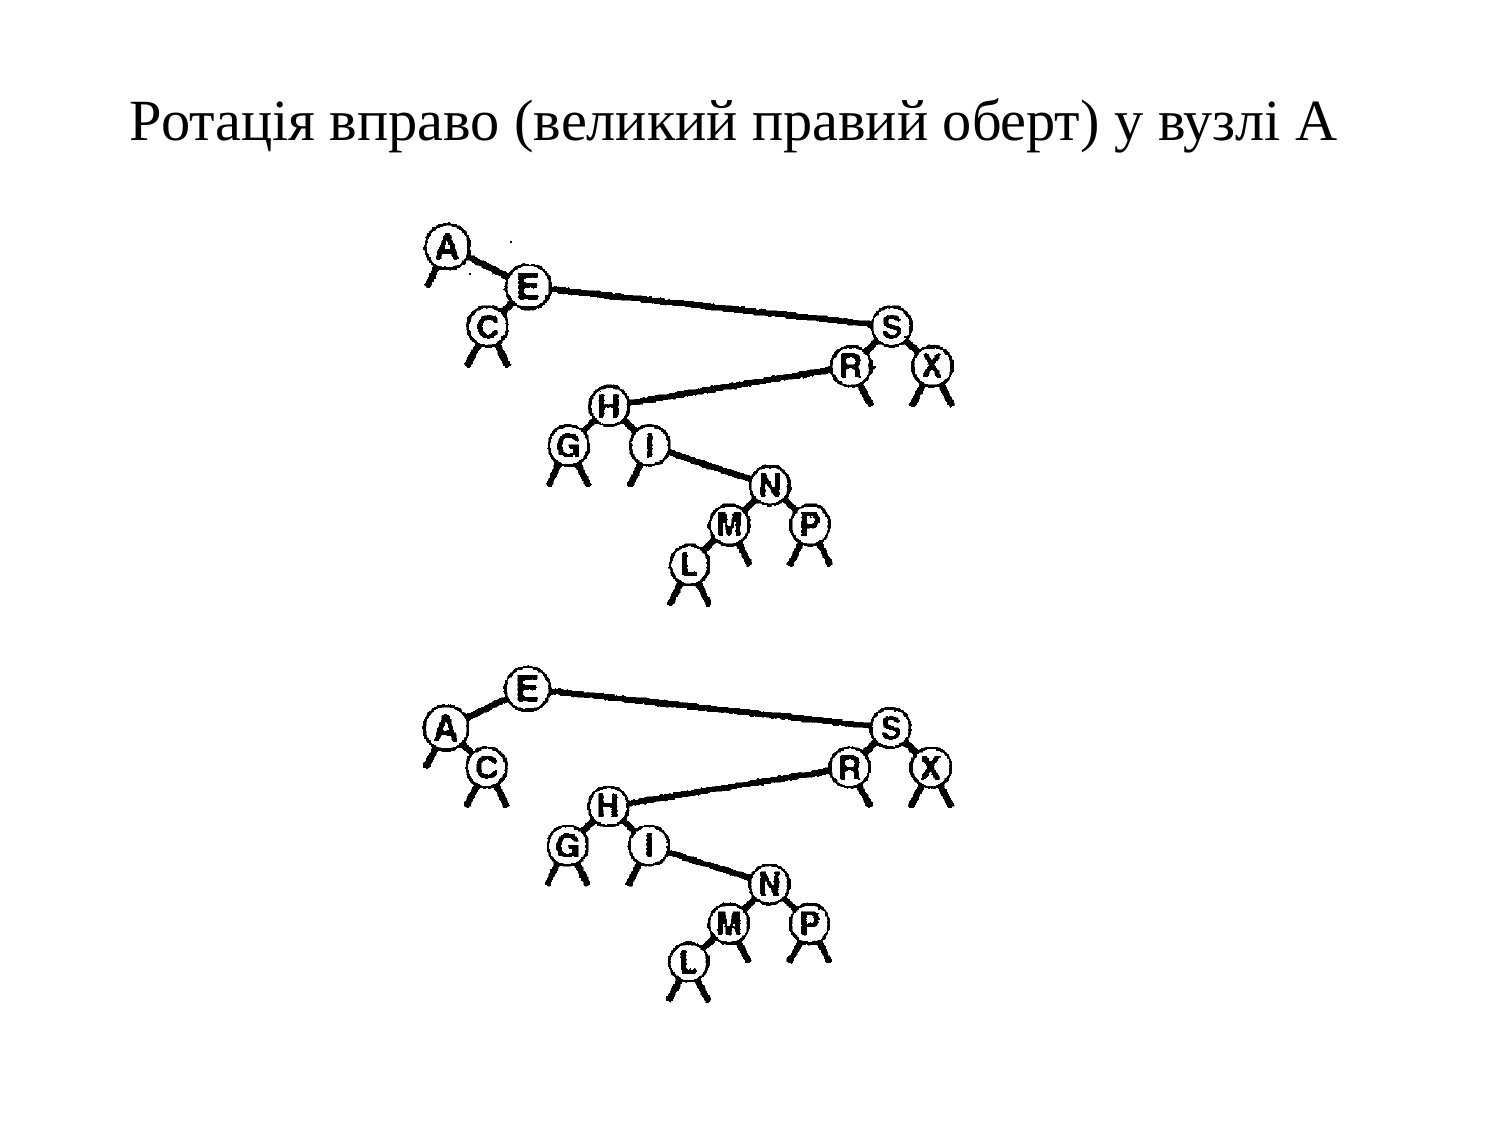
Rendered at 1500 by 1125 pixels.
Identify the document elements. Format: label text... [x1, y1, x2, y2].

picture [359, 196, 975, 1036]
list Ротація вправо (великий правий оберт) у вузлі А [0, 58, 1500, 173]
